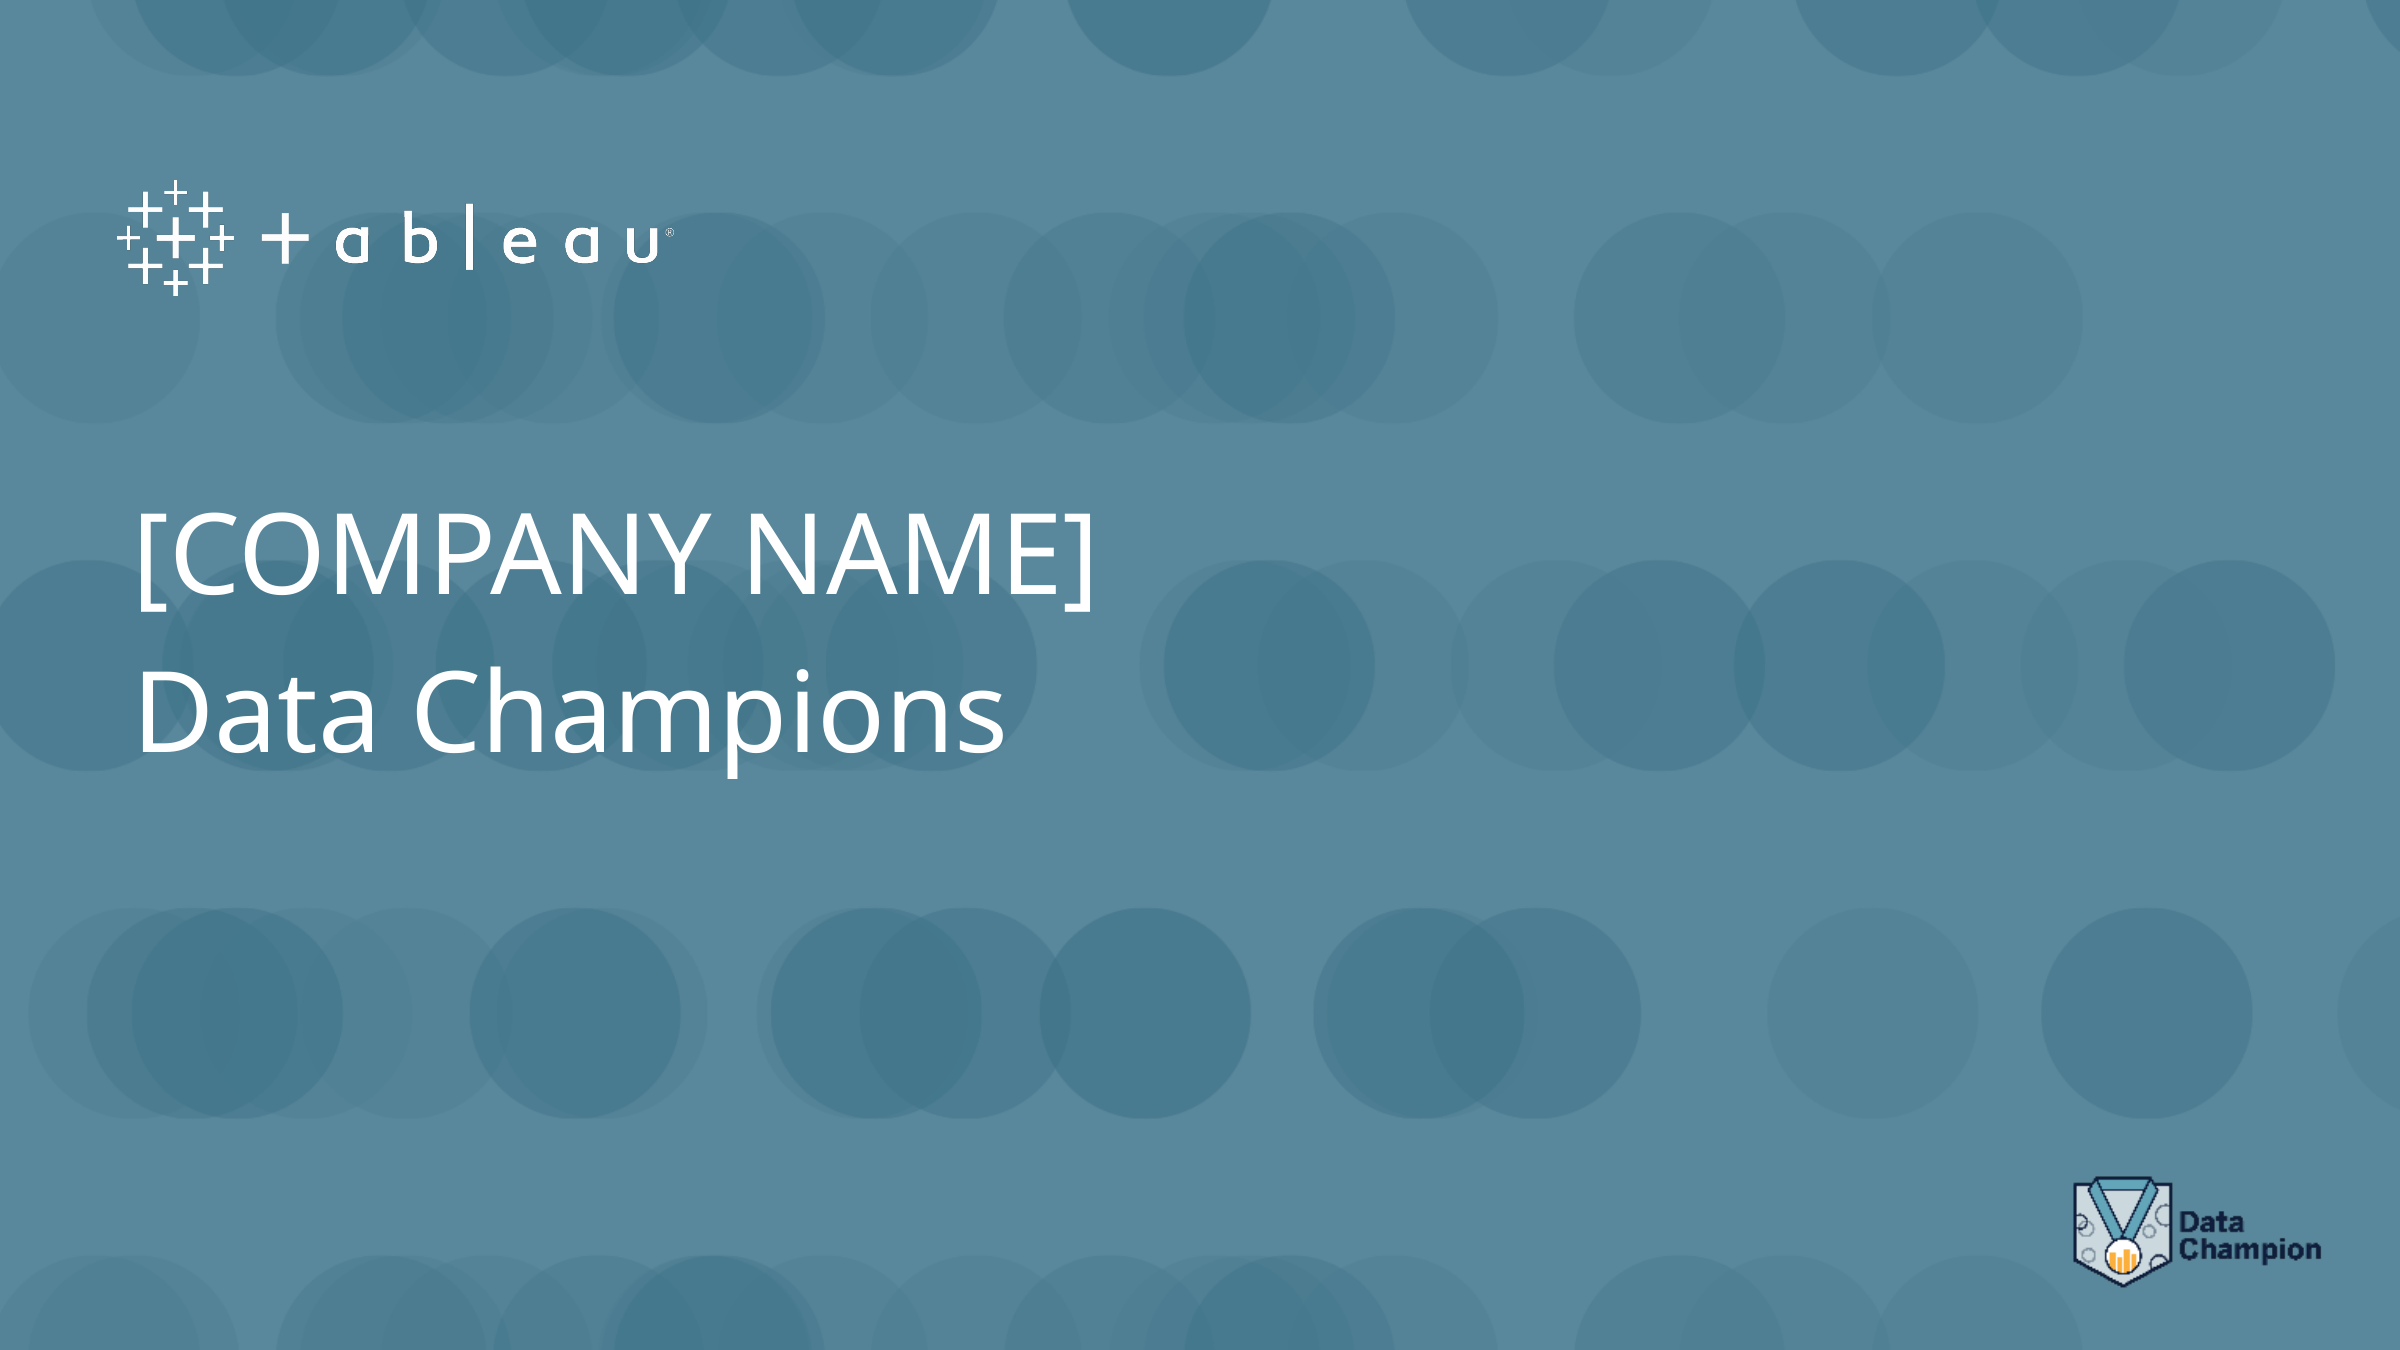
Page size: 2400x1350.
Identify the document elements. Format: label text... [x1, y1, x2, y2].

picture [0, 0, 2400, 1350]
list [COMPANY NAME] Data Champions [117, 474, 2274, 684]
